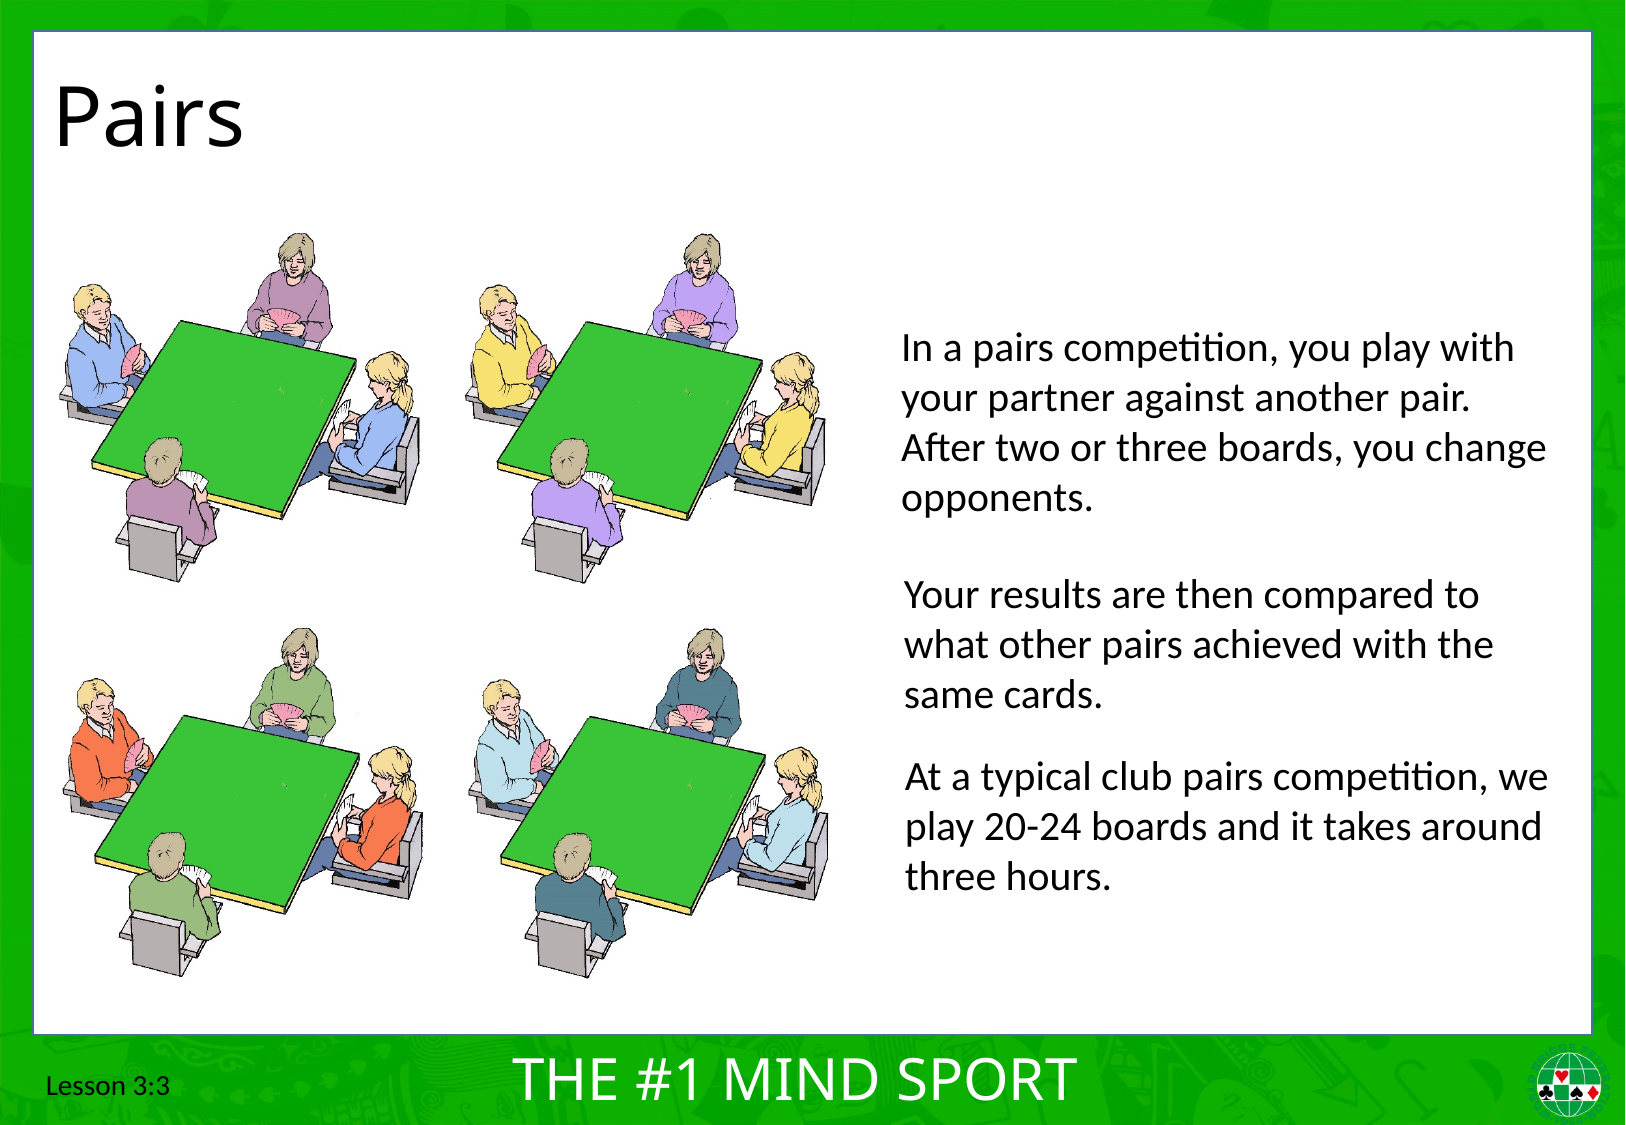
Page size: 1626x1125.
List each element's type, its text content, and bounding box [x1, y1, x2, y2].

text_box Your results are then compared to what other pairs achieved with the same cards. [889, 559, 1583, 742]
text_box In a pairs competition, you play with your partner against another pair. After two or three boards, you change opponents. [886, 312, 1573, 526]
picture [0, 0, 1626, 1125]
text_box At a typical club pairs competition, we play 20-24 boards and it takes around three hours. [890, 741, 1584, 924]
title Pairs [37, 60, 1439, 180]
